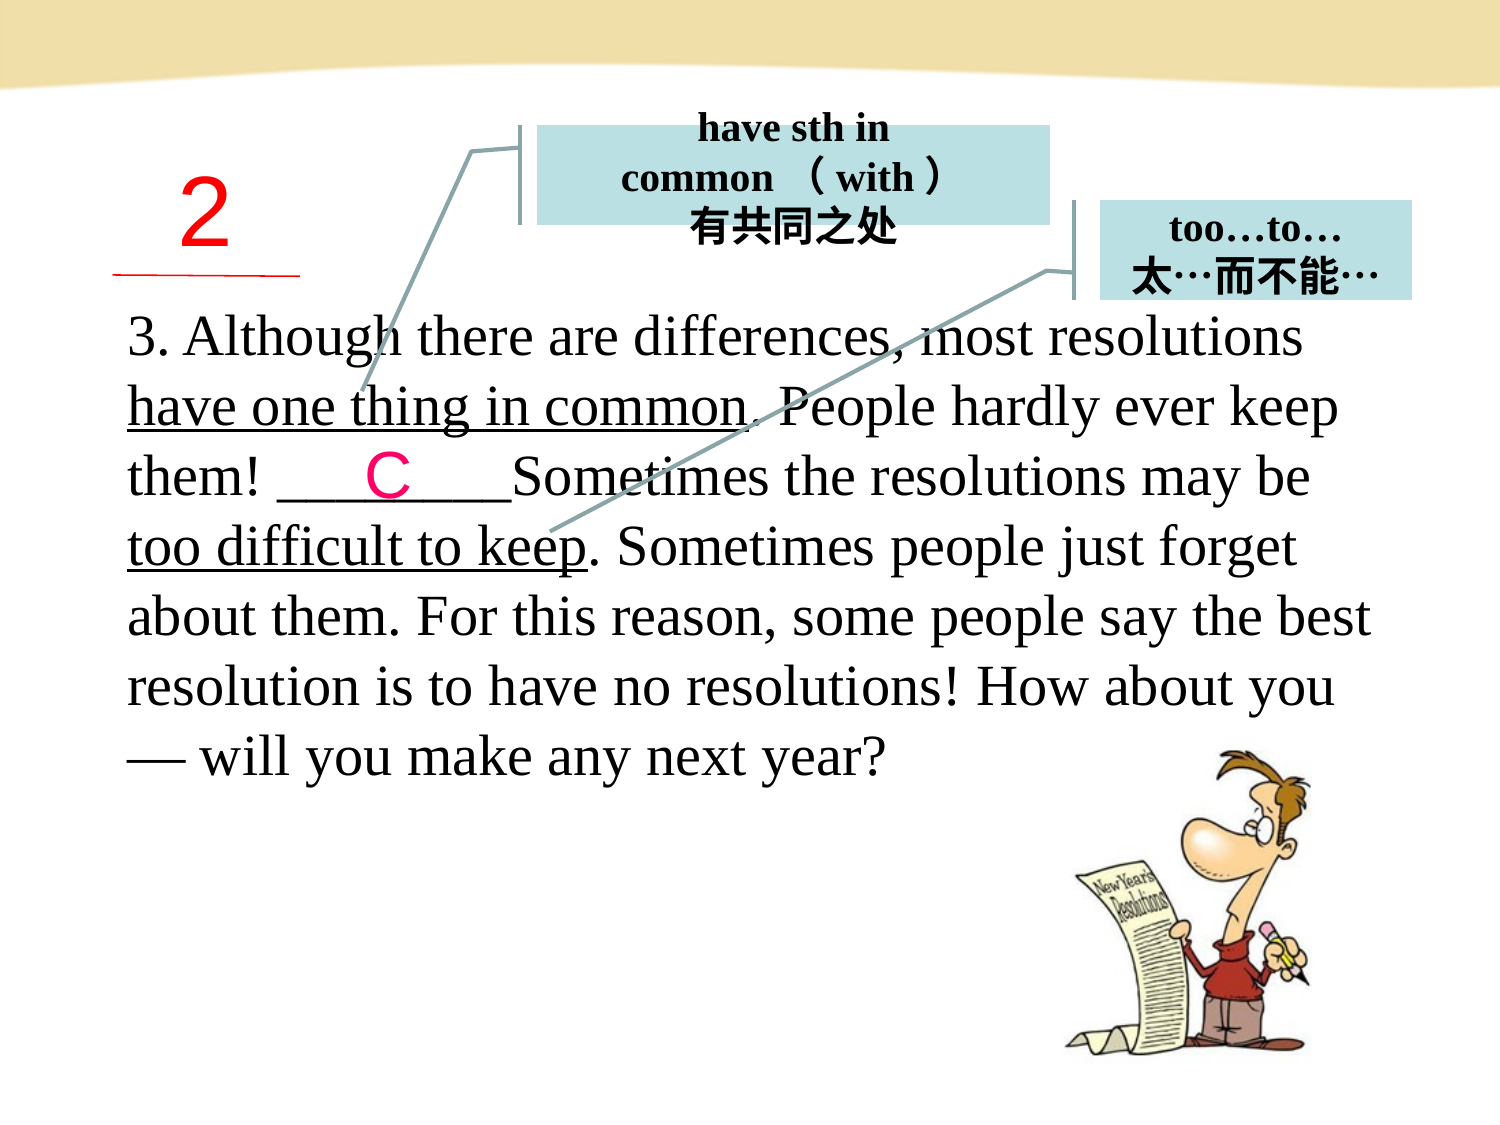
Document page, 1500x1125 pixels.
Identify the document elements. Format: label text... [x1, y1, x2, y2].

text_box have sth in common（with） 有共同之处 [359, 125, 522, 392]
text_box too…to… 太…而不能… [1100, 200, 1412, 300]
text_box 2 [162, 138, 413, 274]
text_box C [350, 424, 432, 520]
picture [0, 0, 1500, 1125]
text_box too…to… 太…而不能… [548, 200, 1076, 534]
text_box 3. Although there are differences, most resolutions have one thing in common. People hardly ever keep them! ________Sometimes the resolutions may be too difficult to keep. Sometimes people just forget about them. For this reason, some people say the best resolution is to have no resolutions! How about you— will you make any next year? [112, 290, 1400, 935]
text_box have sth in common（with） 有共同之处 [537, 125, 1050, 225]
